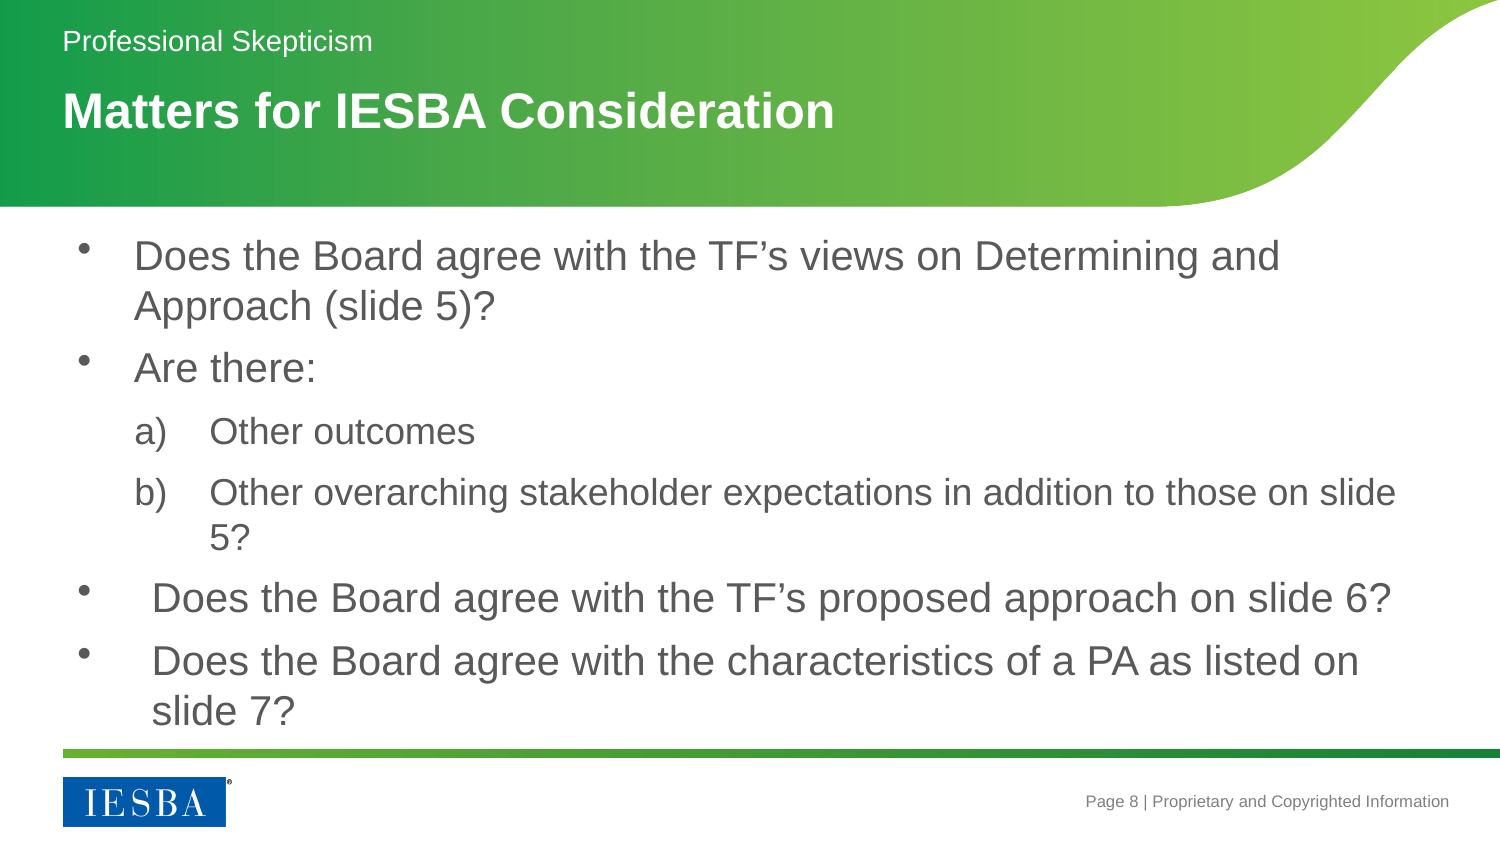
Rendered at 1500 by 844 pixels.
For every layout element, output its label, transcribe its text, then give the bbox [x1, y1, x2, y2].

picture [63, 777, 232, 827]
title Matters for IESBA Consideration [62, 75, 1300, 142]
picture [0, 0, 1500, 207]
subtitle Professional Skepticism [62, 22, 500, 51]
list Does the Board agree with the TF’s views on Determining and Approach (slide 5)? Are there: Other outcomes Other overarching stakeholder expectations in addition to those on slide 5? Does the Board agree with the TF’s proposed approach on slide 6? Does the Board agree with the characteristics of a PA as listed on slide 7? [62, 220, 1450, 724]
